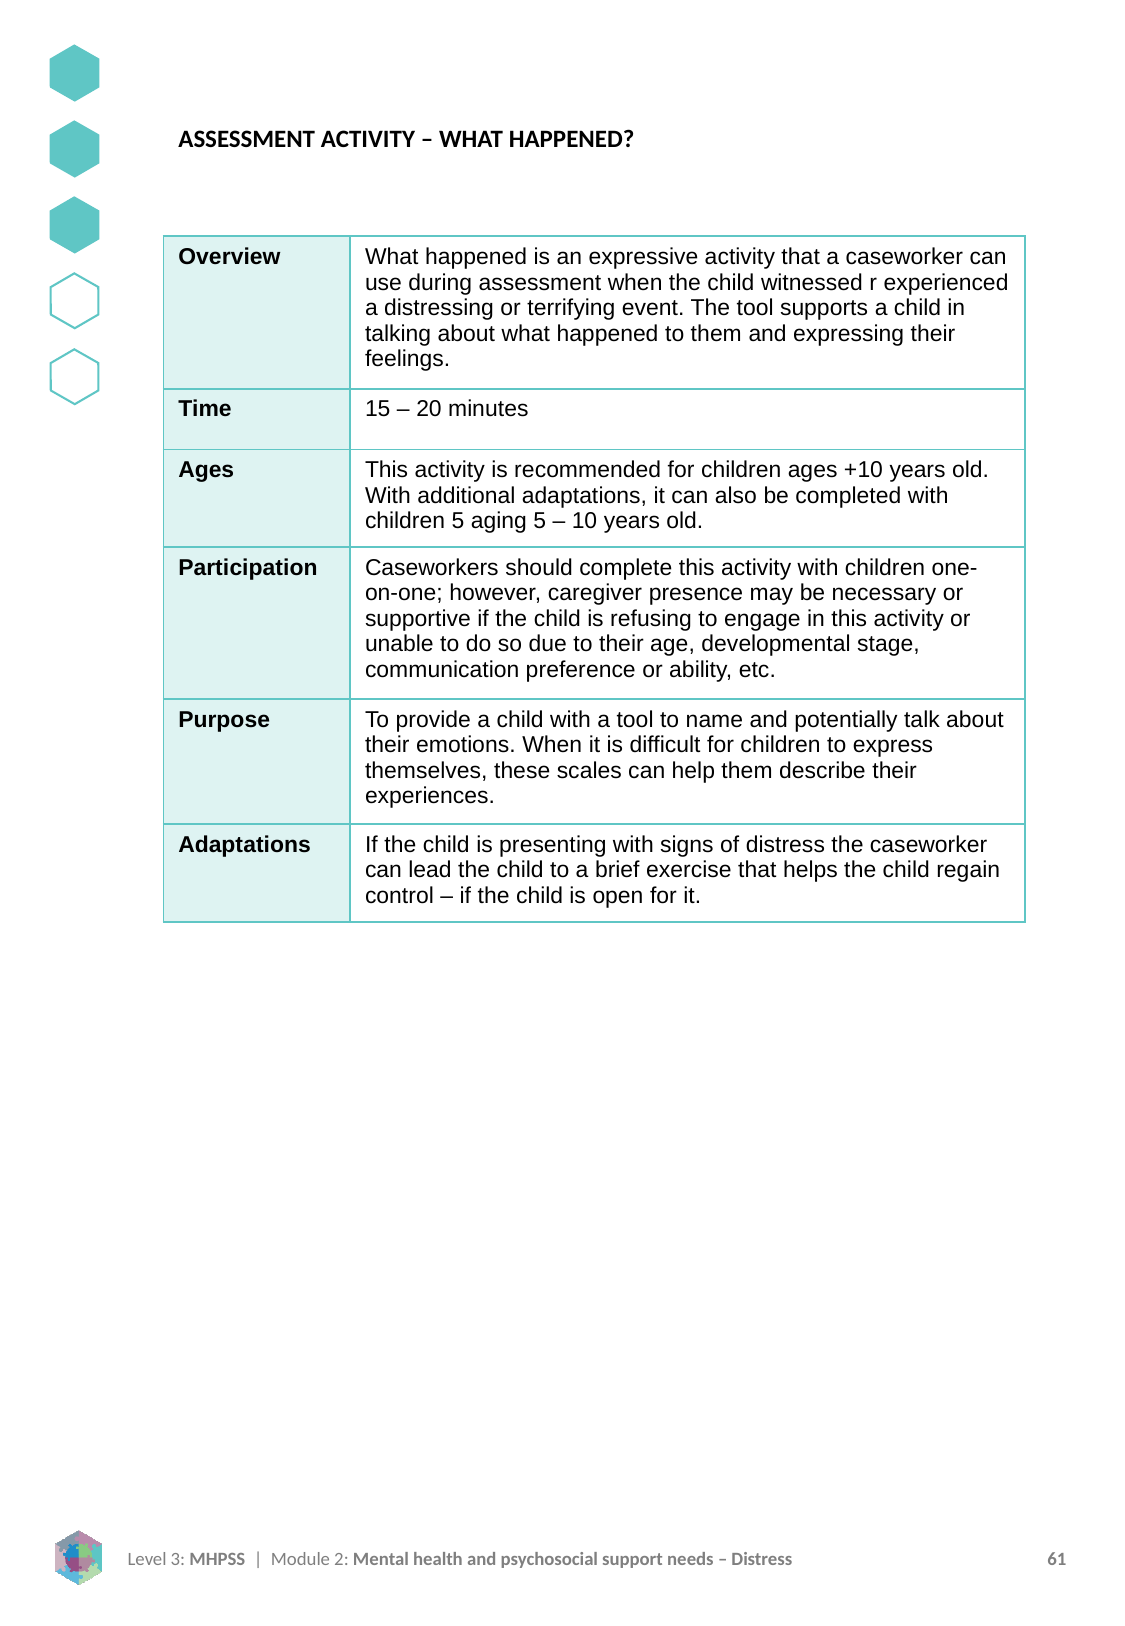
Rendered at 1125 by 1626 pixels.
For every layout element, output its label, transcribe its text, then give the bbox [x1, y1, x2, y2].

text_box [50, 349, 99, 405]
table_cell This activity is recommended for children ages +10 years old. With additional adaptations, it can also be completed with children 5 aging 5 – 10 years old. [351, 450, 1024, 546]
table_cell Adaptations [164, 825, 349, 921]
table_cell Participation [164, 548, 349, 698]
table_cell Time [164, 390, 349, 449]
table_cell To provide a child with a tool to name and potentially talk about their emotions. When it is difficult for children to express themselves, these scales can help them describe their experiences. [351, 700, 1024, 823]
table_header Overview [164, 237, 349, 388]
table_cell Caseworkers should complete this activity with children one-on-one; however, caregiver presence may be necessary or supportive if the child is refusing to engage in this activity or unable to do so due to their age, developmental stage, communication preference or ability, etc. [351, 548, 1024, 698]
text_box [50, 197, 99, 253]
picture [55, 1530, 102, 1585]
table_cell 15 – 20 minutes [351, 390, 1024, 449]
table_cell Purpose [164, 700, 349, 823]
table_header What happened is an expressive activity that a caseworker can use during assessment when the child witnessed r experienced a distressing or terrifying event. The tool supports a child in talking about what happened to them and expressing their feelings. [351, 237, 1024, 388]
text_box [50, 273, 99, 329]
text_box [50, 121, 99, 177]
table_cell If the child is presenting with signs of distress the caseworker can lead the child to a brief exercise that helps the child regain control – if the child is open for it. [351, 825, 1024, 921]
text_box [50, 45, 99, 101]
text_box ASSESSMENT ACTIVITY – WHAT HAPPENED? [163, 115, 1025, 161]
table_cell Ages [164, 450, 349, 546]
